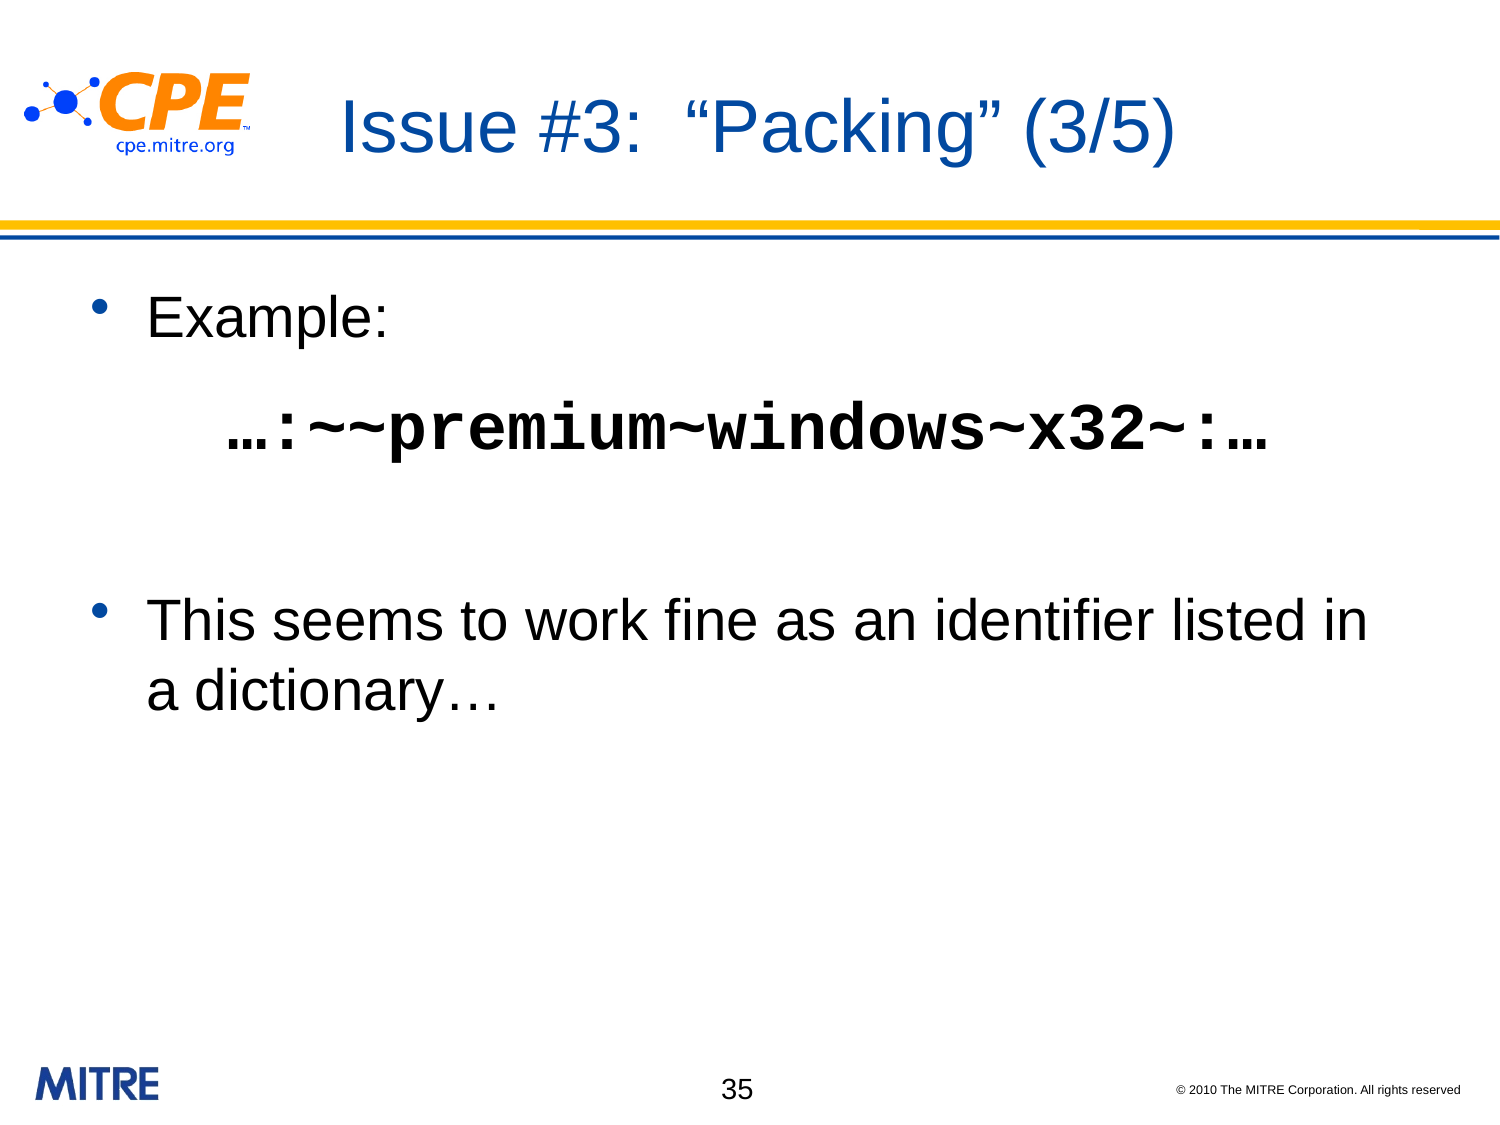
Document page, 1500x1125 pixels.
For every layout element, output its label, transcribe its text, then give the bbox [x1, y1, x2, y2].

text_box …:~~premium~windows~x32~:… [212, 374, 1325, 504]
list Example: [74, 271, 1426, 576]
text_box This seems to work fine as an identifier listed in a dictionary… [74, 575, 1425, 879]
picture [30, 1064, 163, 1106]
title Issue #3: “Packing” (3/5) [324, 44, 1438, 201]
slide_number 35 [562, 1062, 913, 1113]
picture [24, 72, 250, 156]
